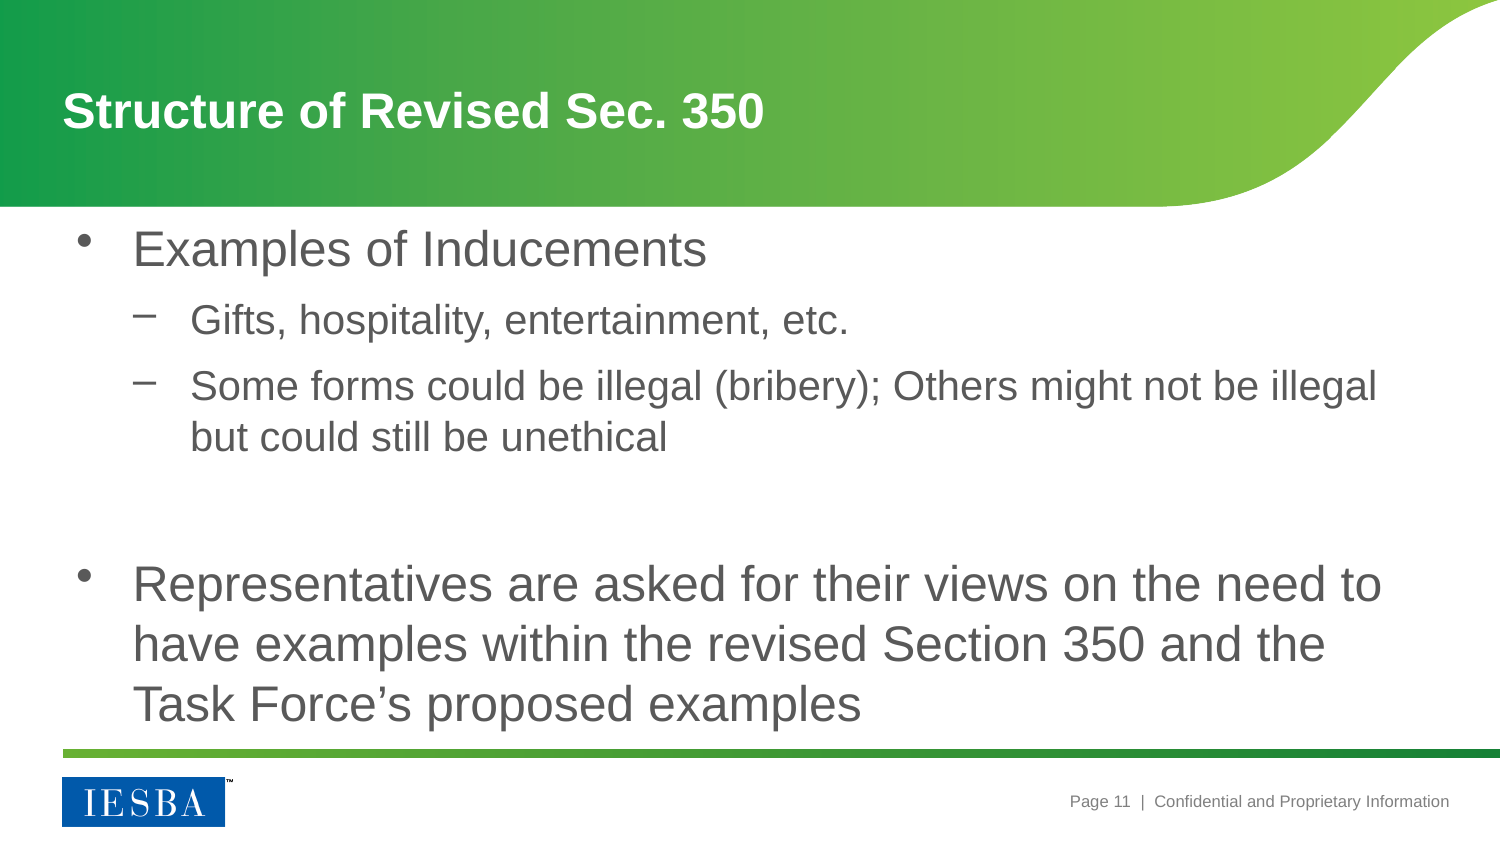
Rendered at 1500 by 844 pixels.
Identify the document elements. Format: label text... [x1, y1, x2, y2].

title Structure of Revised Sec. 350 [62, 75, 1300, 142]
picture [62, 777, 233, 827]
list Examples of Inducements Gifts, hospitality, entertainment, etc. Some forms could be illegal (bribery); Others might not be illegal but could still be unethical Representatives are asked for their views on the need to have examples within the revised Section 350 and the Task Force’s proposed examples [61, 209, 1449, 747]
picture [0, 0, 1500, 207]
